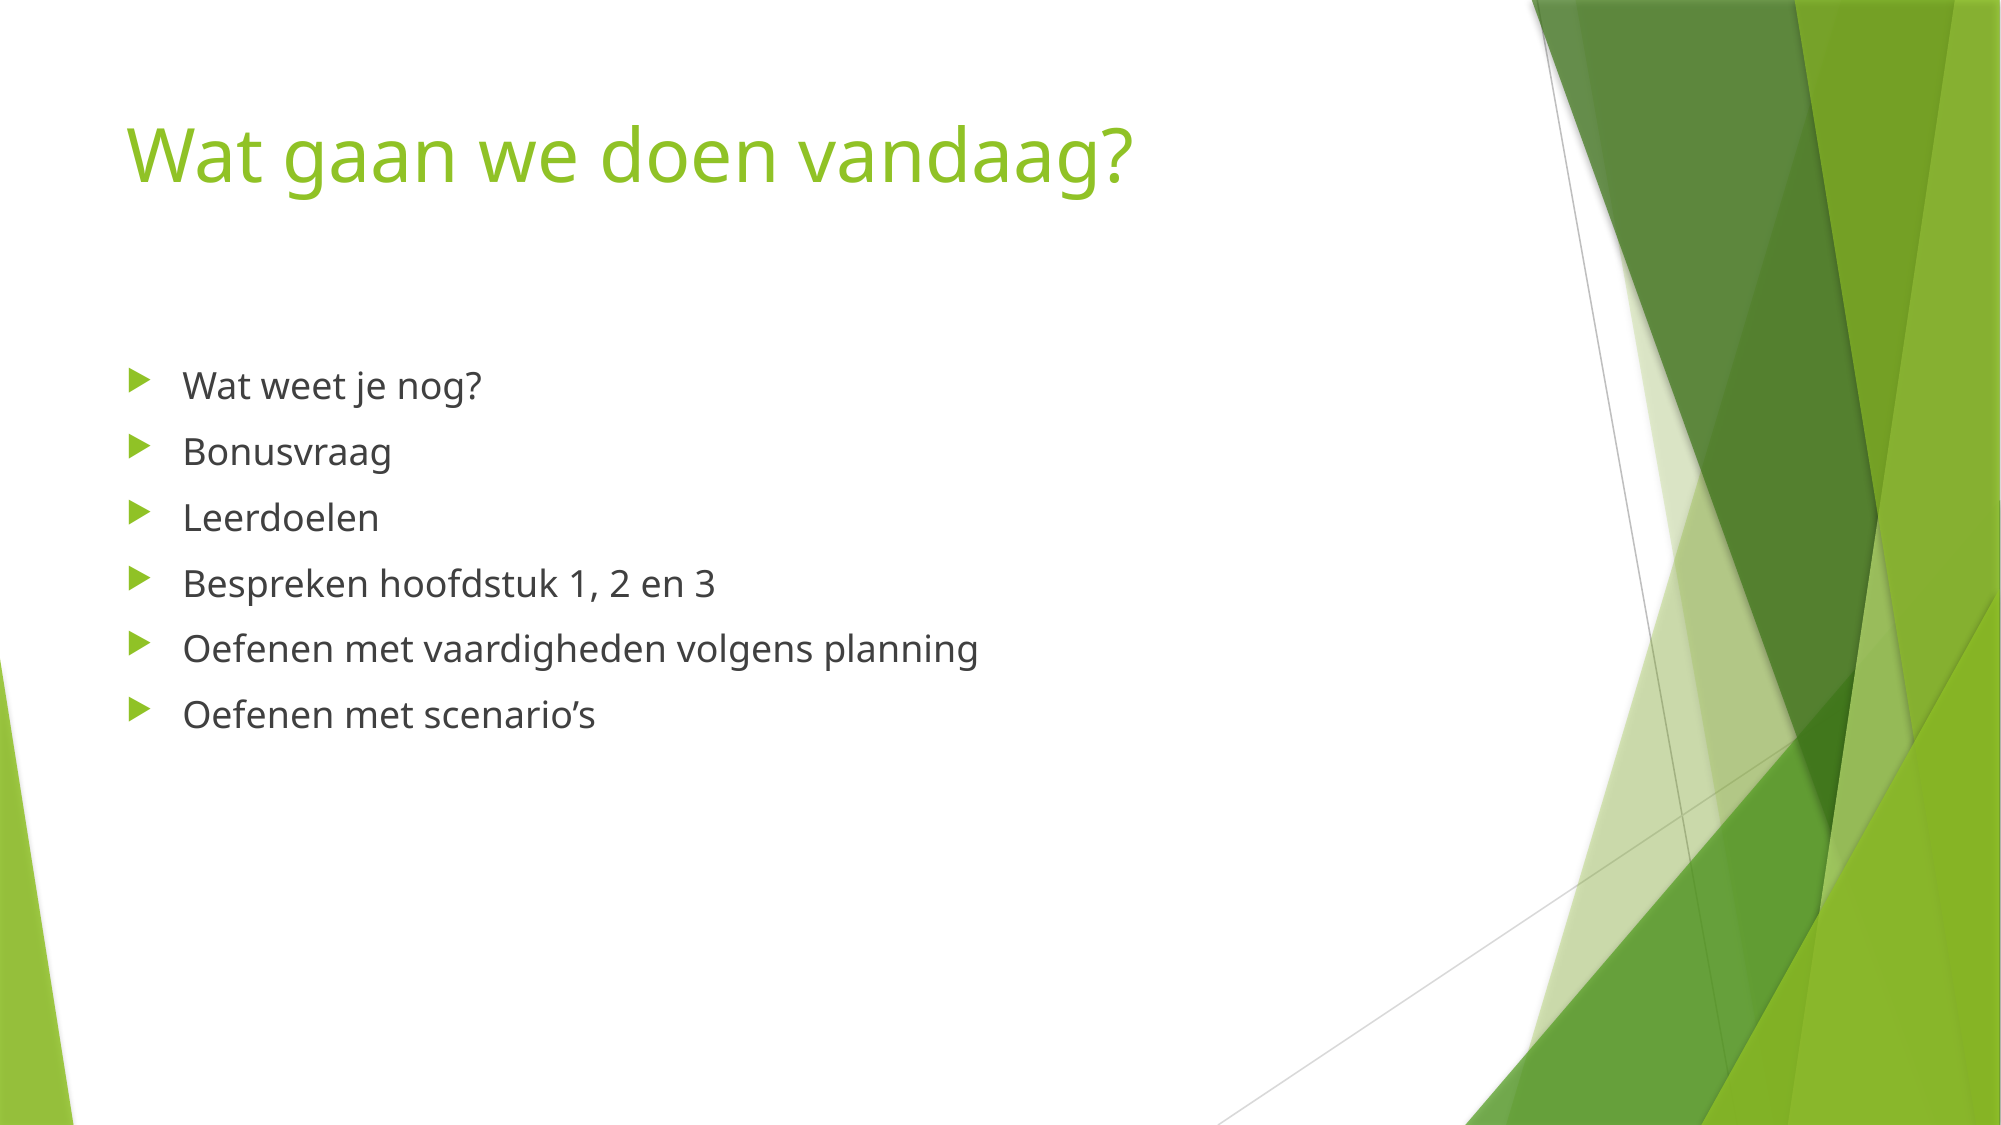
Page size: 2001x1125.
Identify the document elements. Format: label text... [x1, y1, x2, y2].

list Wat weet je nog? Bonusvraag Leerdoelen Bespreken hoofdstuk 1, 2 en 3 Oefenen met vaardigheden volgens planning Oefenen met scenario’s [111, 354, 1522, 992]
title Wat gaan we doen vandaag? [111, 99, 1522, 317]
